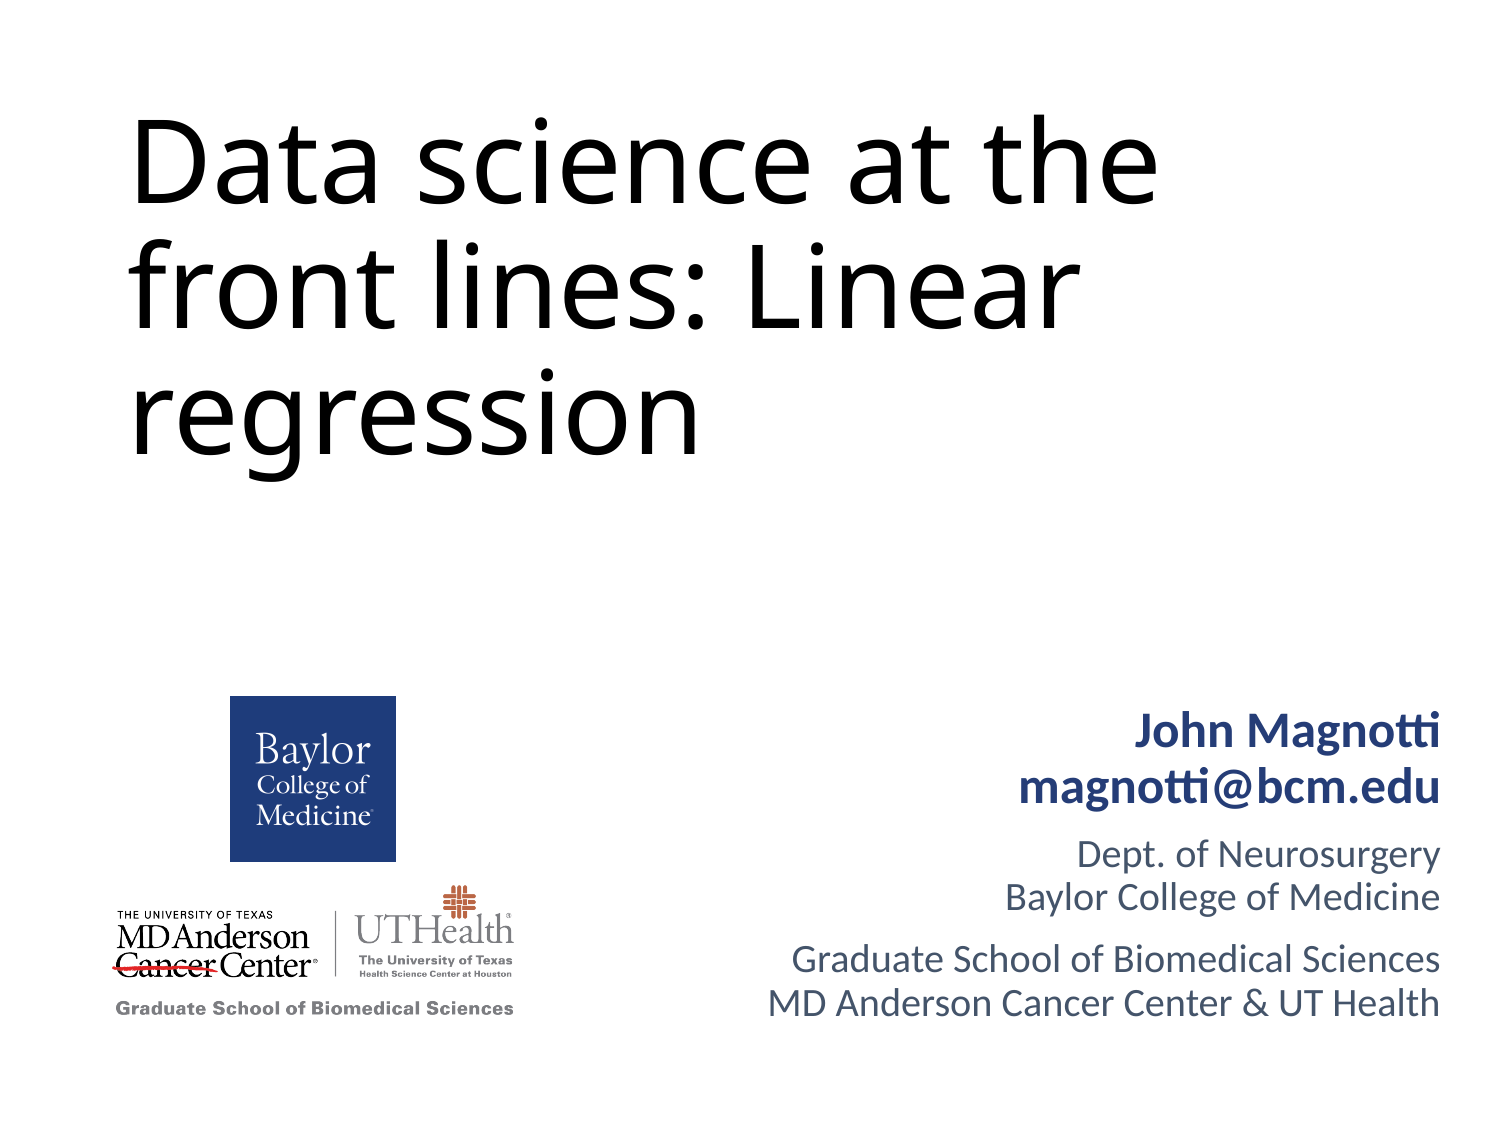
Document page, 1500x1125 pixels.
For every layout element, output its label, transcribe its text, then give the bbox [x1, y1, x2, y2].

subtitle John Magnotti magnotti@bcm.edu Dept. of Neurosurgery Baylor College of Medicine Graduate School of Biomedical Sciences MD Anderson Cancer Center & UT Health [331, 696, 1457, 1035]
picture [112, 885, 514, 1015]
title Data science at the front lines: Linear regression [112, 95, 1388, 488]
picture [230, 696, 396, 862]
